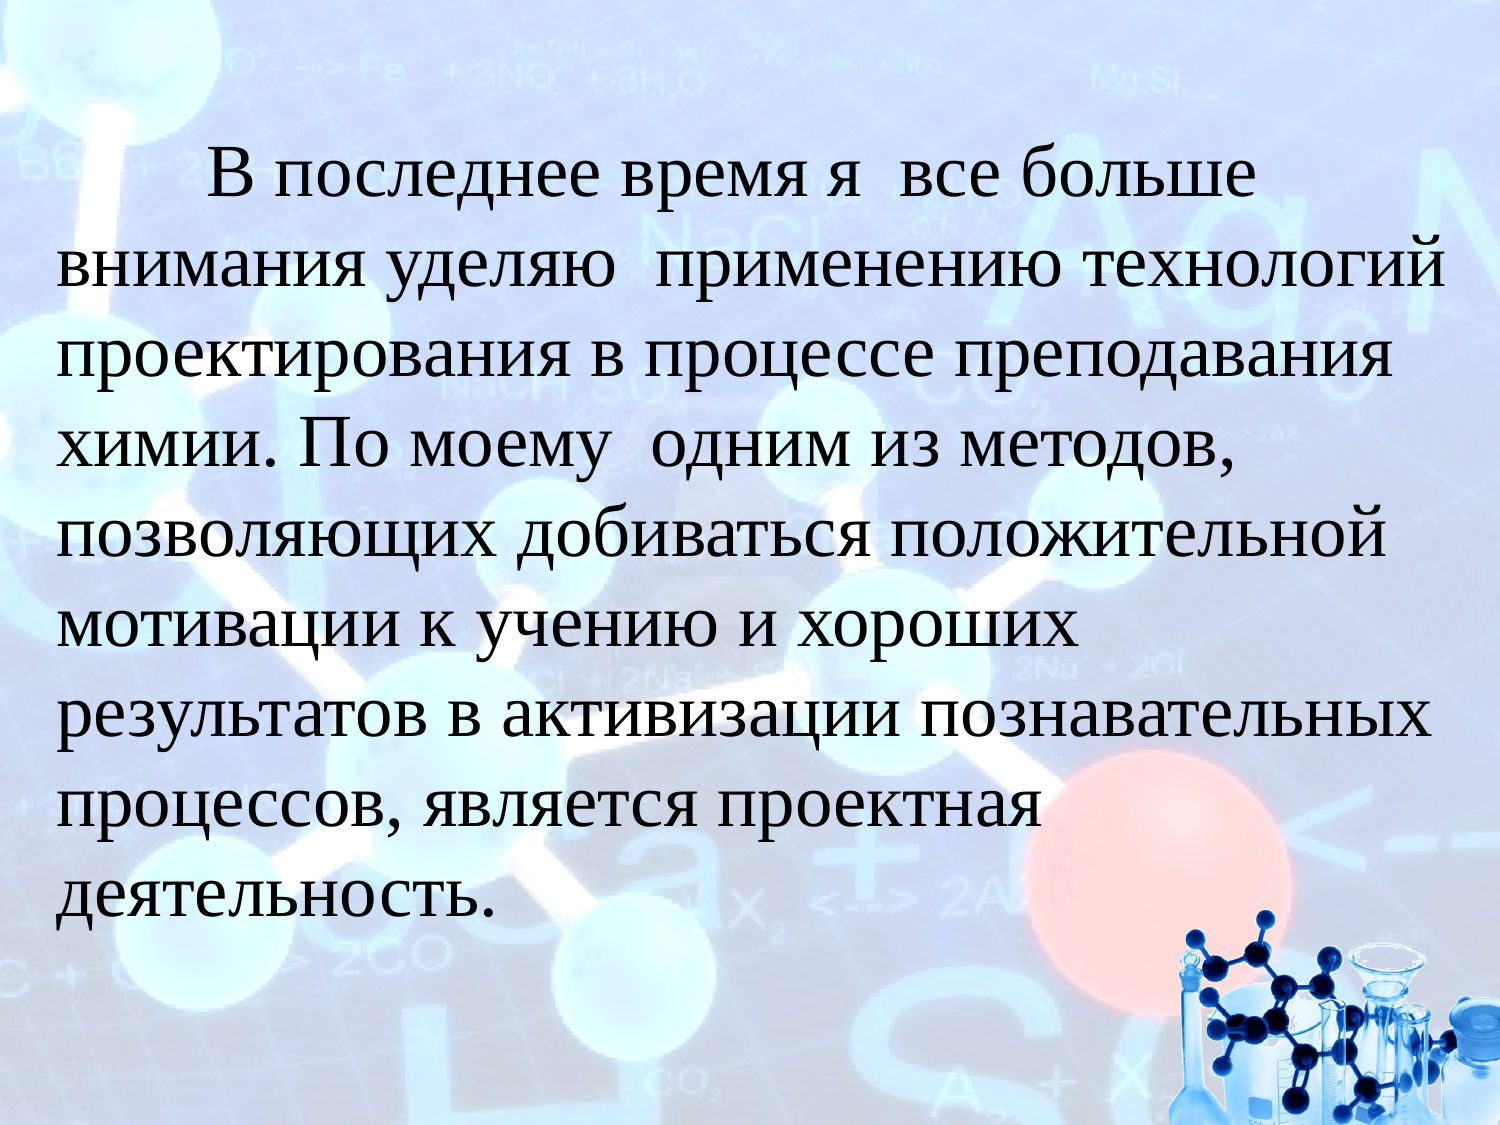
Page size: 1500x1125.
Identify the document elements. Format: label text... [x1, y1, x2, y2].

picture [0, 0, 1500, 1125]
list В последнее время я все больше внимания уделяю применению технологий проектирования в процессе преподавания химии. По моему одним из методов, позволяющих добиваться положительной мотивации к учению и хороших результатов в активизации познавательных процессов, является проектная деятельность. [41, 113, 1483, 986]
